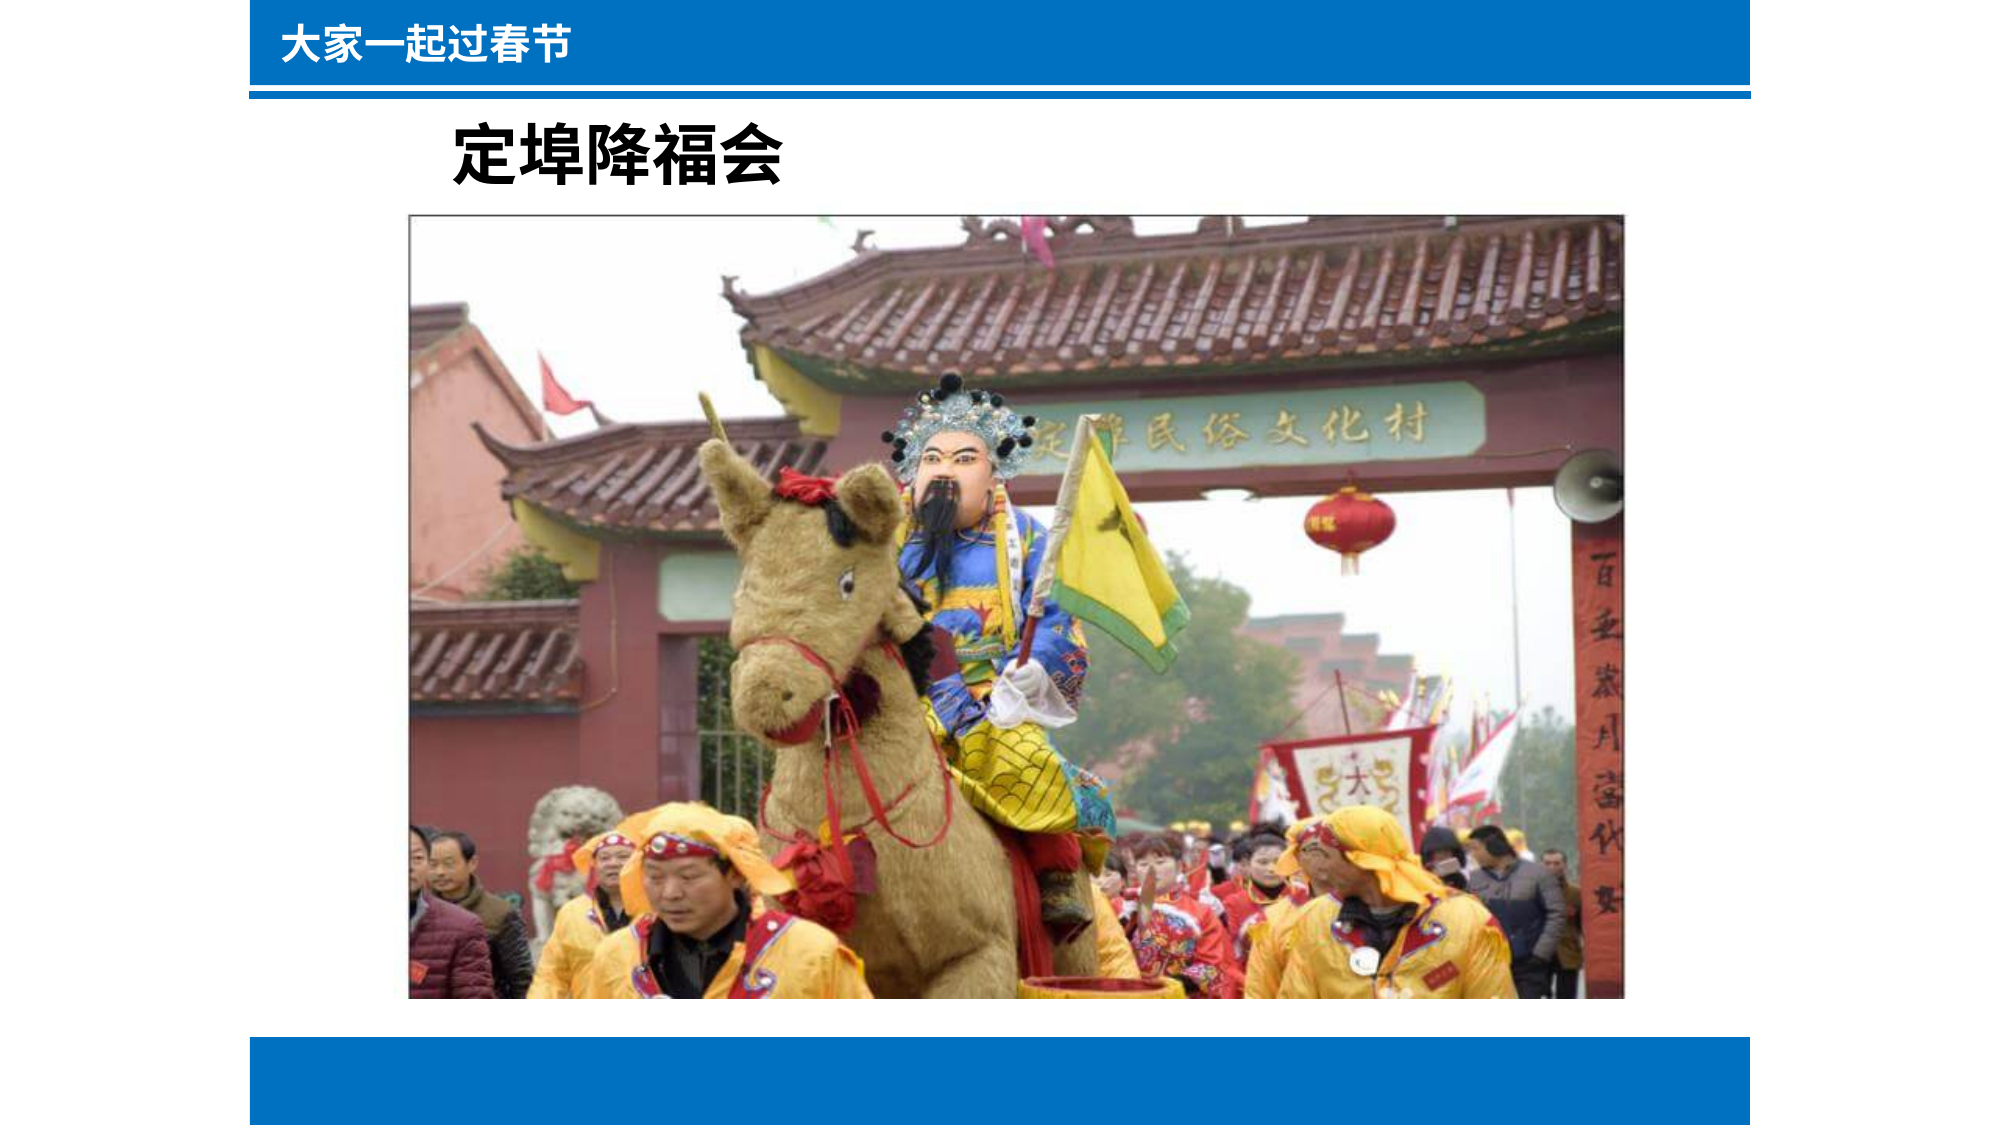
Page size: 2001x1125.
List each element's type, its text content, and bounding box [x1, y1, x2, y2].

picture [393, 201, 1630, 999]
text_box [249, 91, 1751, 99]
text_box [249, 0, 1751, 86]
text_box 定埠降福会 [294, 105, 943, 201]
text_box 大家一起过春节 [265, 10, 1026, 76]
text_box [249, 1036, 1751, 1125]
